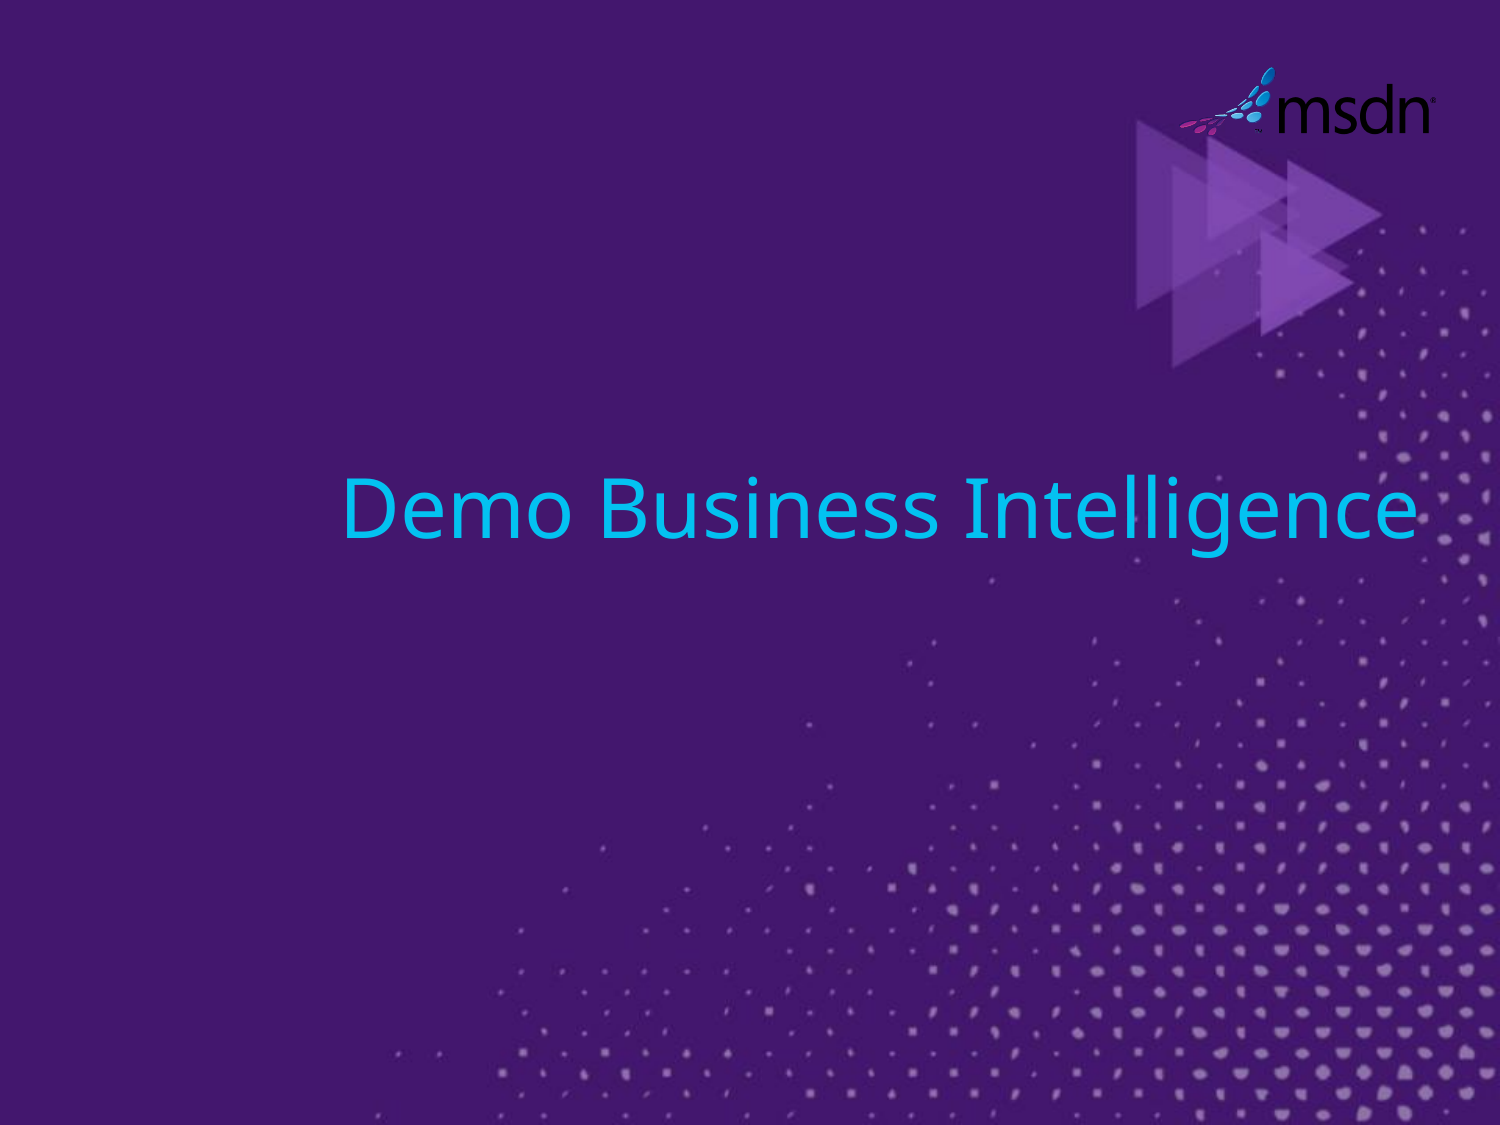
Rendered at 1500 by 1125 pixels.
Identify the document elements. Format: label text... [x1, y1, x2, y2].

title Demo Business Intelligence [177, 386, 1438, 637]
picture [0, 0, 1500, 1125]
